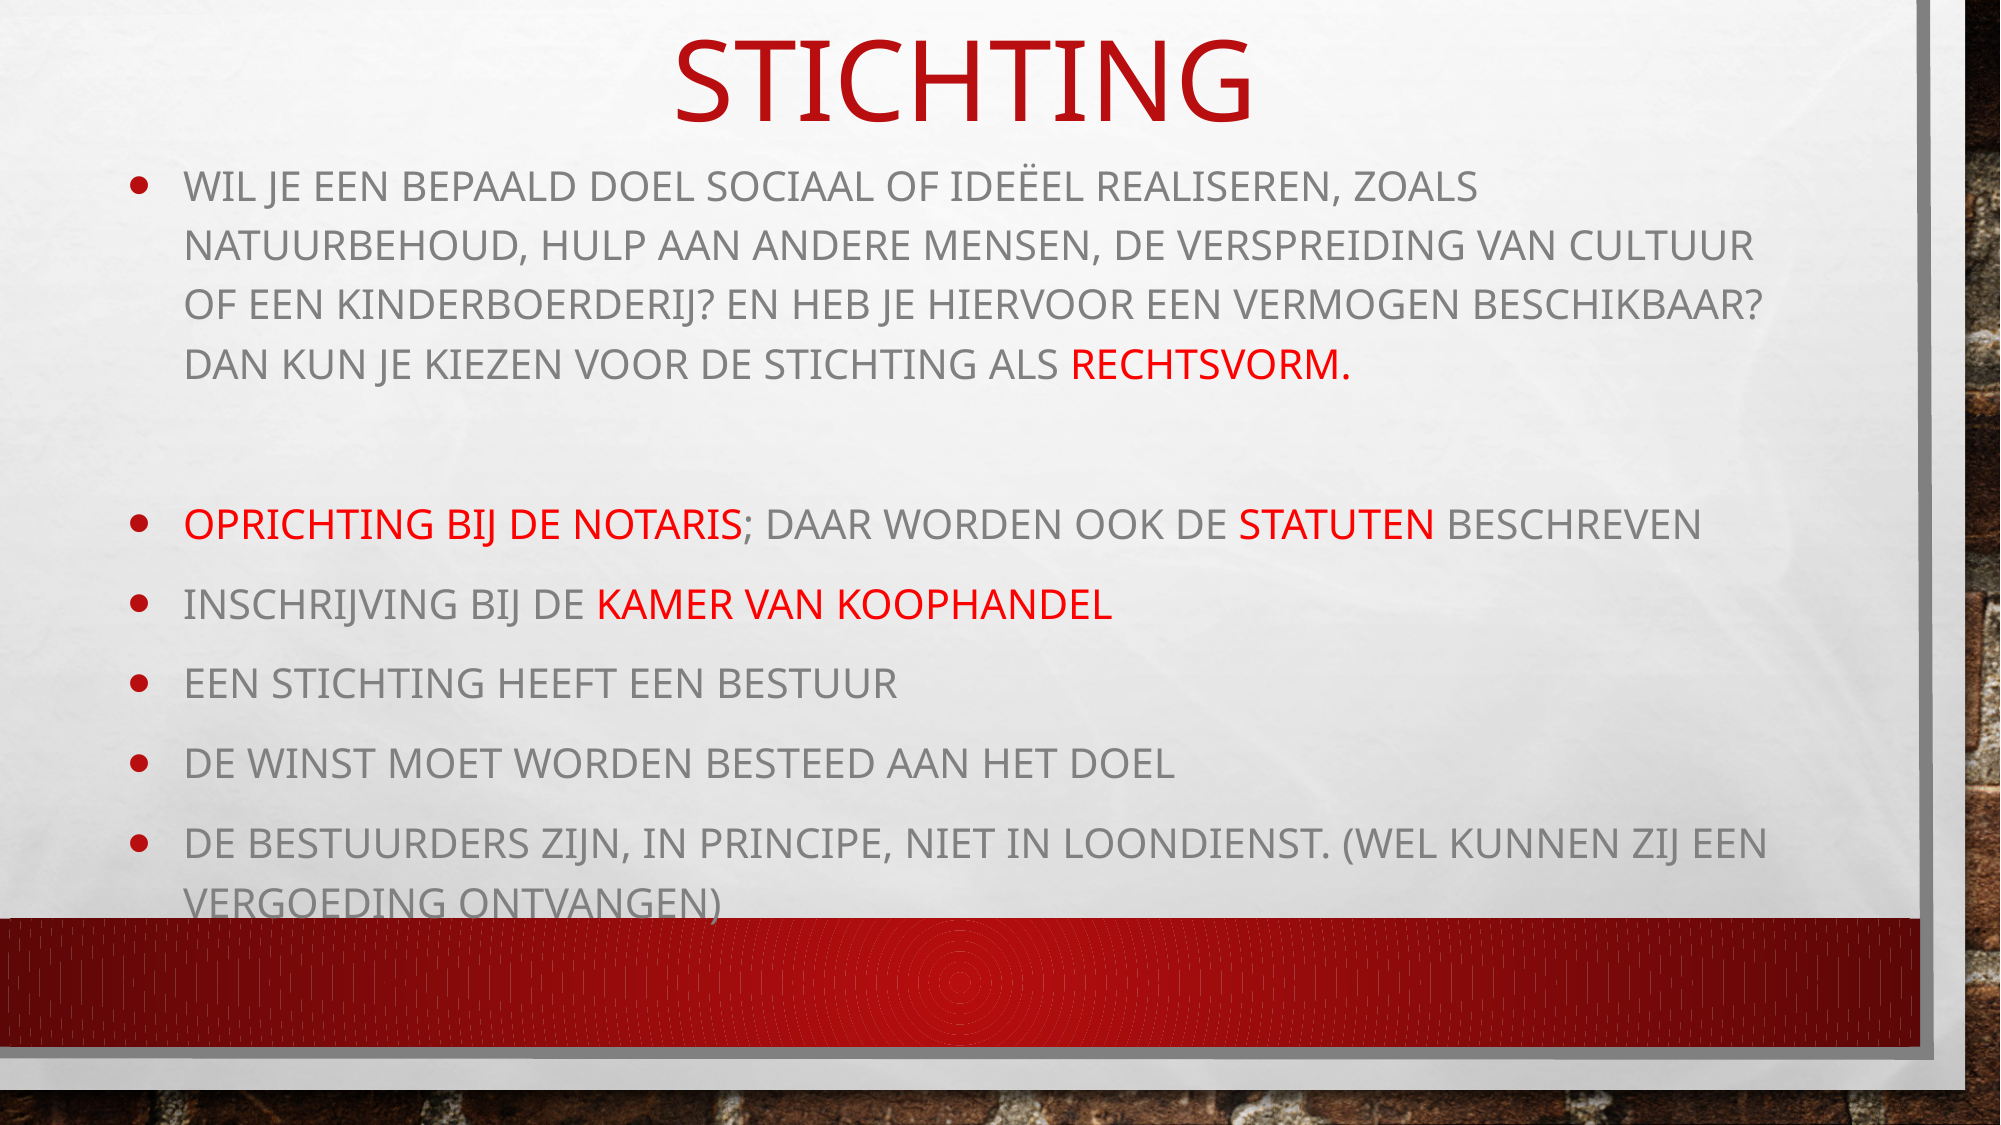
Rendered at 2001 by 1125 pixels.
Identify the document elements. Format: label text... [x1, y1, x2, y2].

list Wil je een bepaald doel sociaal of ideëel realiseren, zoals natuurbehoud, hulp aan andere mensen, de verspreiding van cultuur of een kinderboerderij? En heb je hiervoor een vermogen beschikbaar? Dan kun je kiezen voor de stichting als rechtsvorm. Oprichting bij de notaris; daar worden ook de statuten beschreven Inschrijving bij de kamer van koophandel Een stichting heeft een bestuur De winst moet worden besteed aan het doel De bestuurders zijn, in principe, niet in loondienst. (wel kunnen zij een vergoeding ontvangen) [112, 142, 1818, 938]
title Stichting [112, 0, 1818, 142]
picture [0, 0, 2000, 1125]
